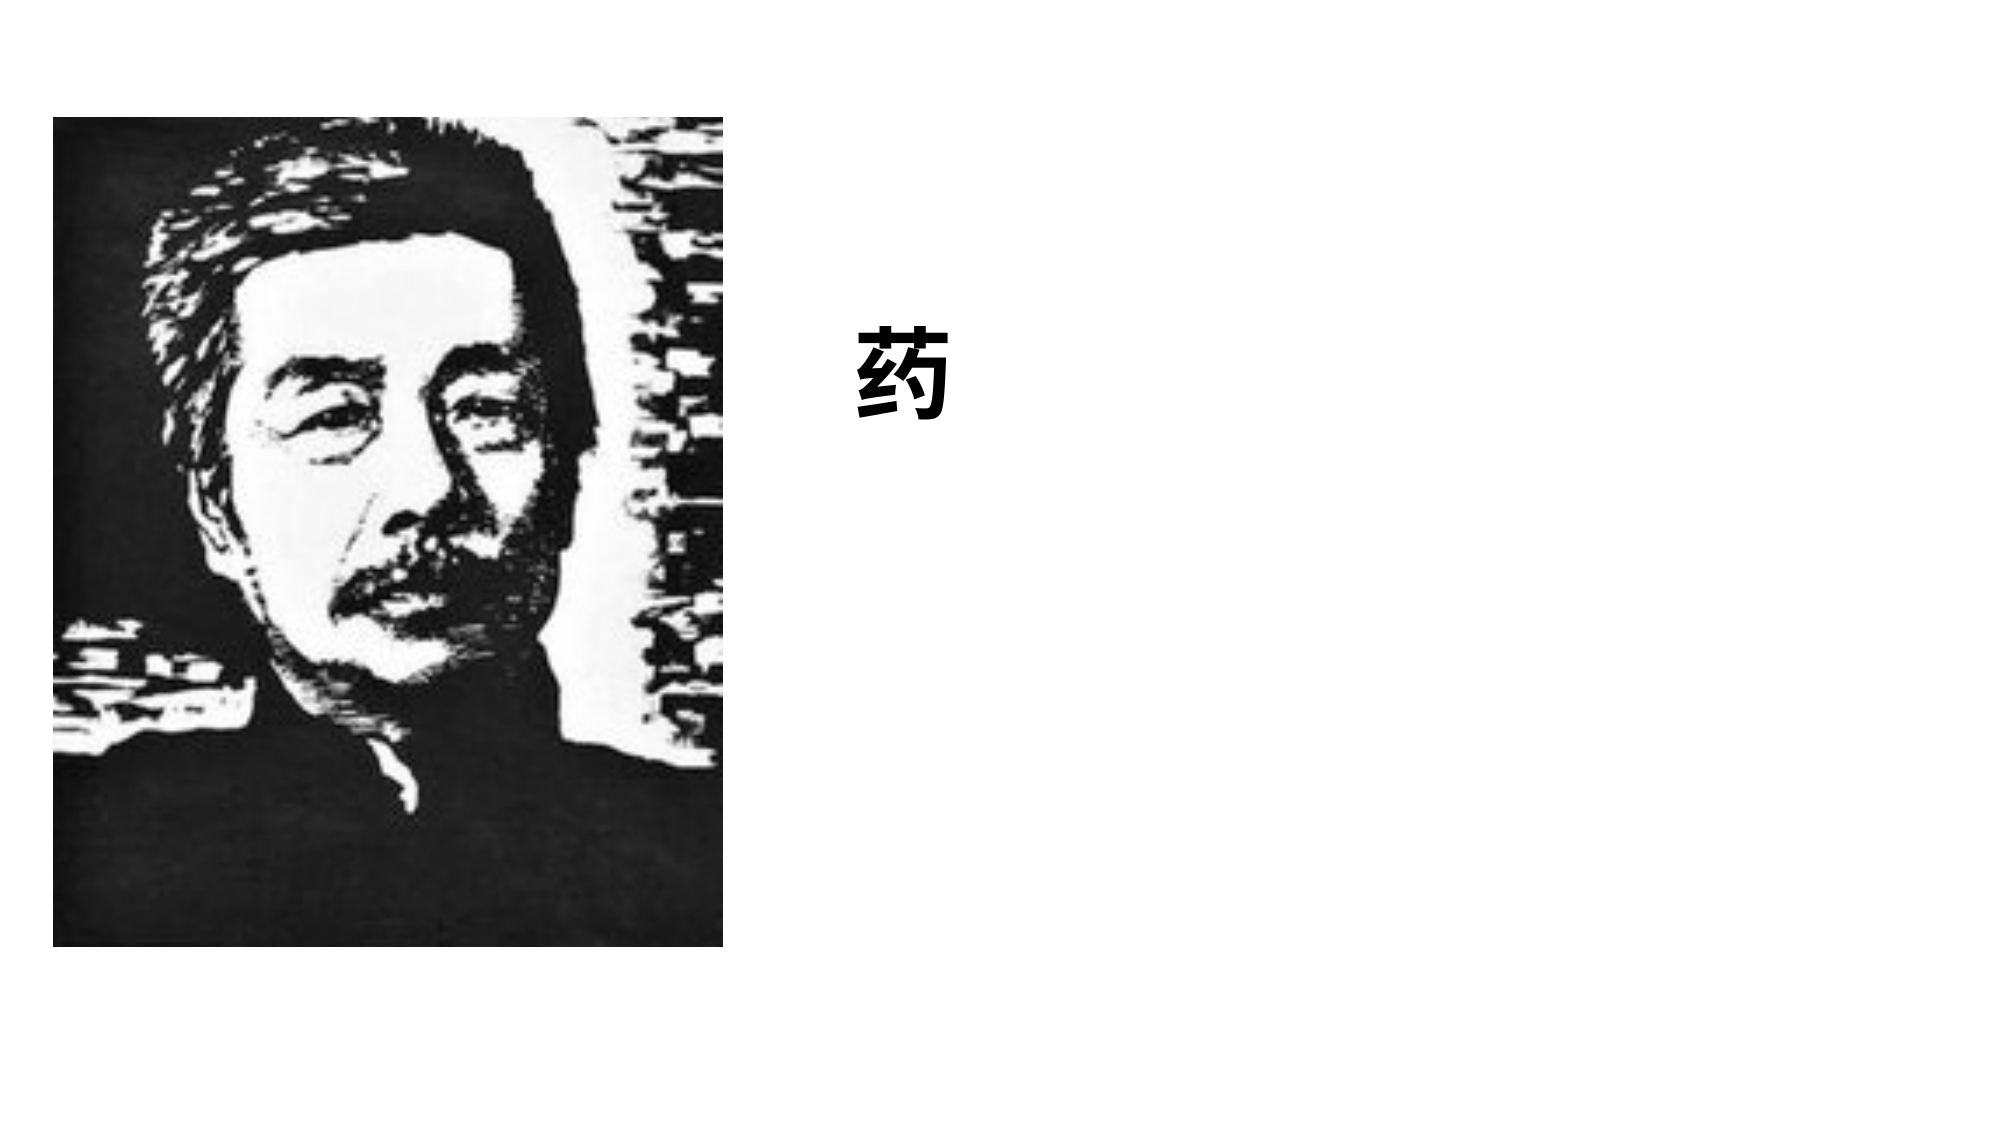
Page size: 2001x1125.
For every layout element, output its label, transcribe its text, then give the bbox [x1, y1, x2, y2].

text_box 药 [838, 304, 1879, 440]
picture [53, 117, 723, 947]
